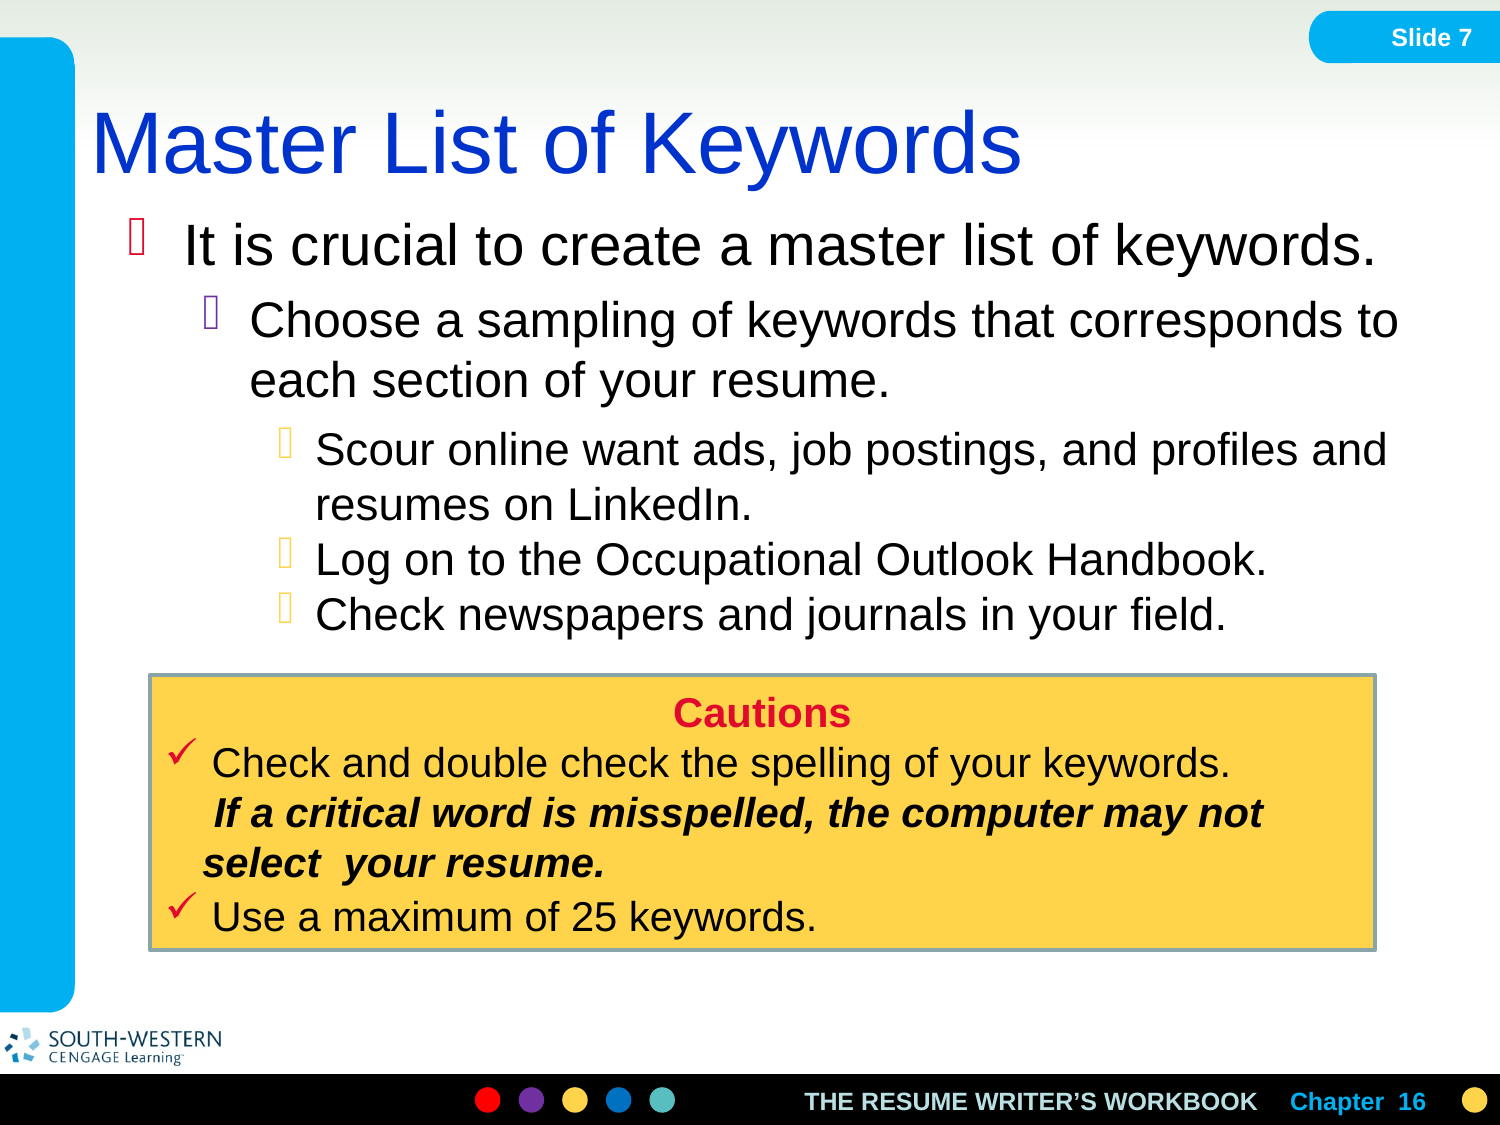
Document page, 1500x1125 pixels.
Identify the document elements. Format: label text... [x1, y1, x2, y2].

list It is crucial to create a master list of keywords. Choose a sampling of keywords that corresponds to each section of your resume. Scour online want ads, job postings, and profiles and resumes on LinkedIn. Log on to the Occupational Outlook Handbook. Check newspapers and journals in your field. [112, 199, 1463, 976]
title Master List of Keywords [74, 44, 1426, 233]
footer Chapter 16 [1274, 1075, 1476, 1125]
text_box Cautions Check and double check the spelling of your keywords. If a critical word is misspelled, the computer may not select your resume. Use a maximum of 25 keywords. [148, 673, 1377, 952]
slide_number Slide 7 [1312, 13, 1488, 93]
picture [0, 1022, 225, 1073]
